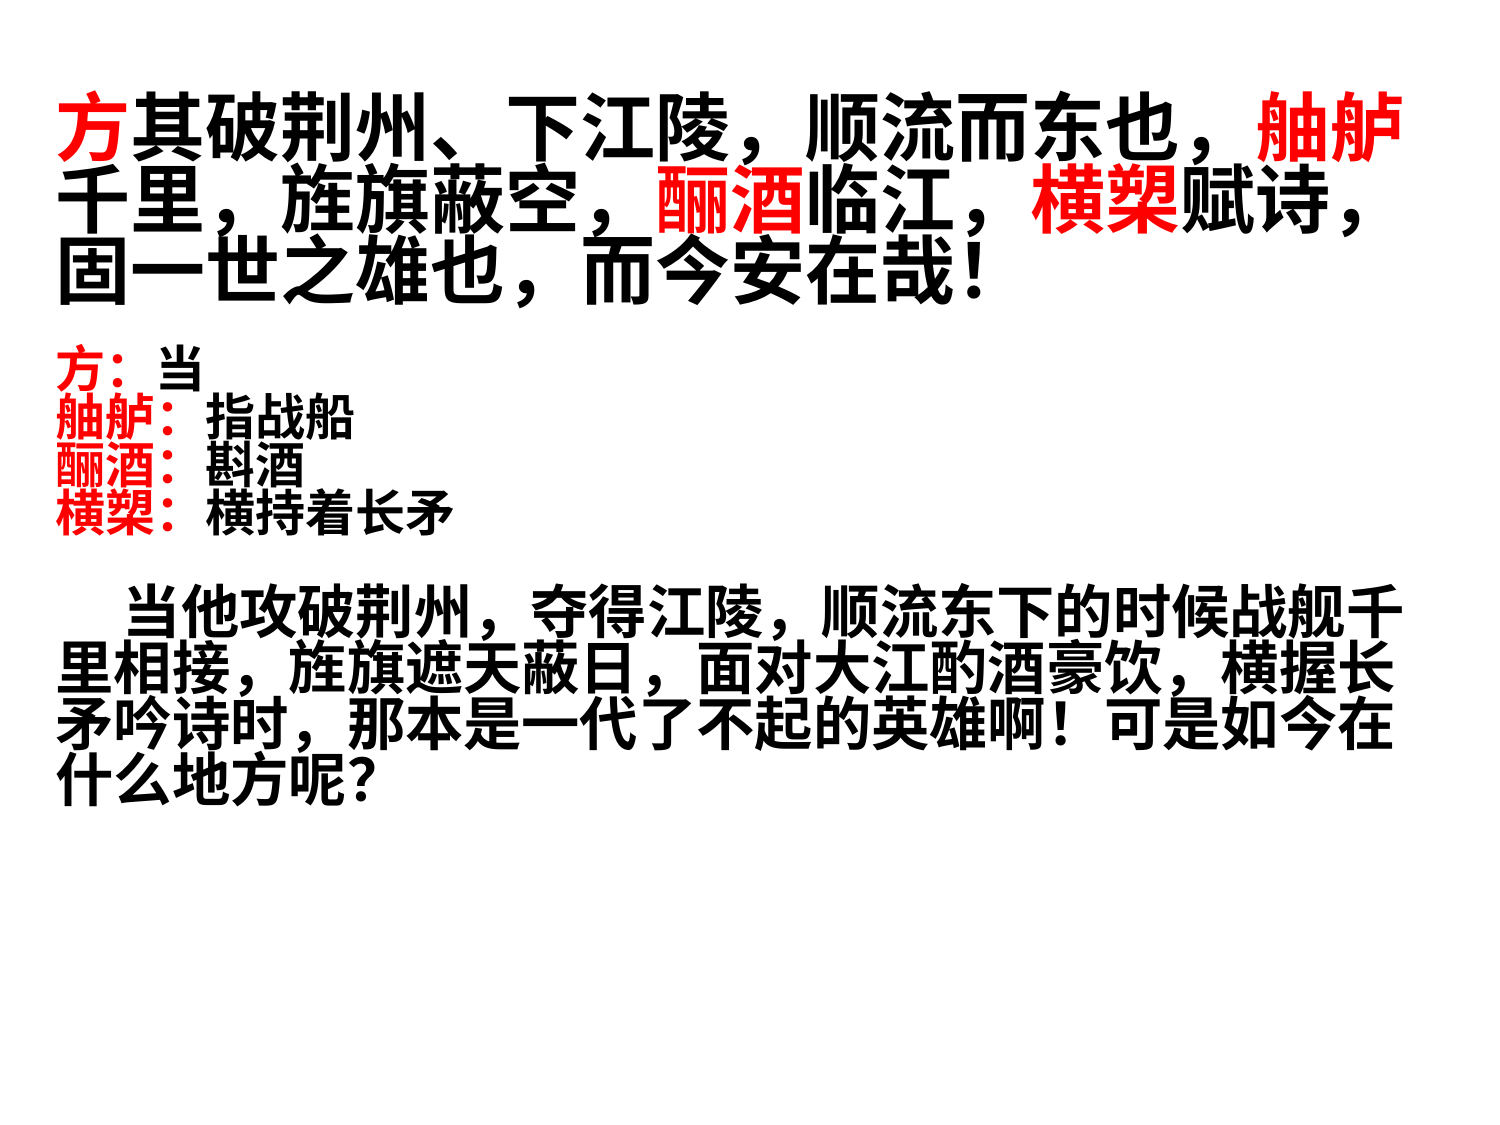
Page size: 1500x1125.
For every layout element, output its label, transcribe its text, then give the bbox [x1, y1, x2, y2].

text_box 方其破荆州、下江陵，顺流而东也，舳舻千里，旌旗蔽空，酾酒临江，横槊赋诗，固一世之雄也，而今安在哉！ 方：当 舳舻：指战船 酾酒：斟酒 横槊：横持着长矛 当他攻破荆州，夺得江陵，顺流东下的时候战舰千里相接，旌旗遮天蔽日，面对大江酌酒豪饮，横握长矛吟诗时，那本是一代了不起的英雄啊！可是如今在什么地方呢？ [41, 90, 1459, 821]
